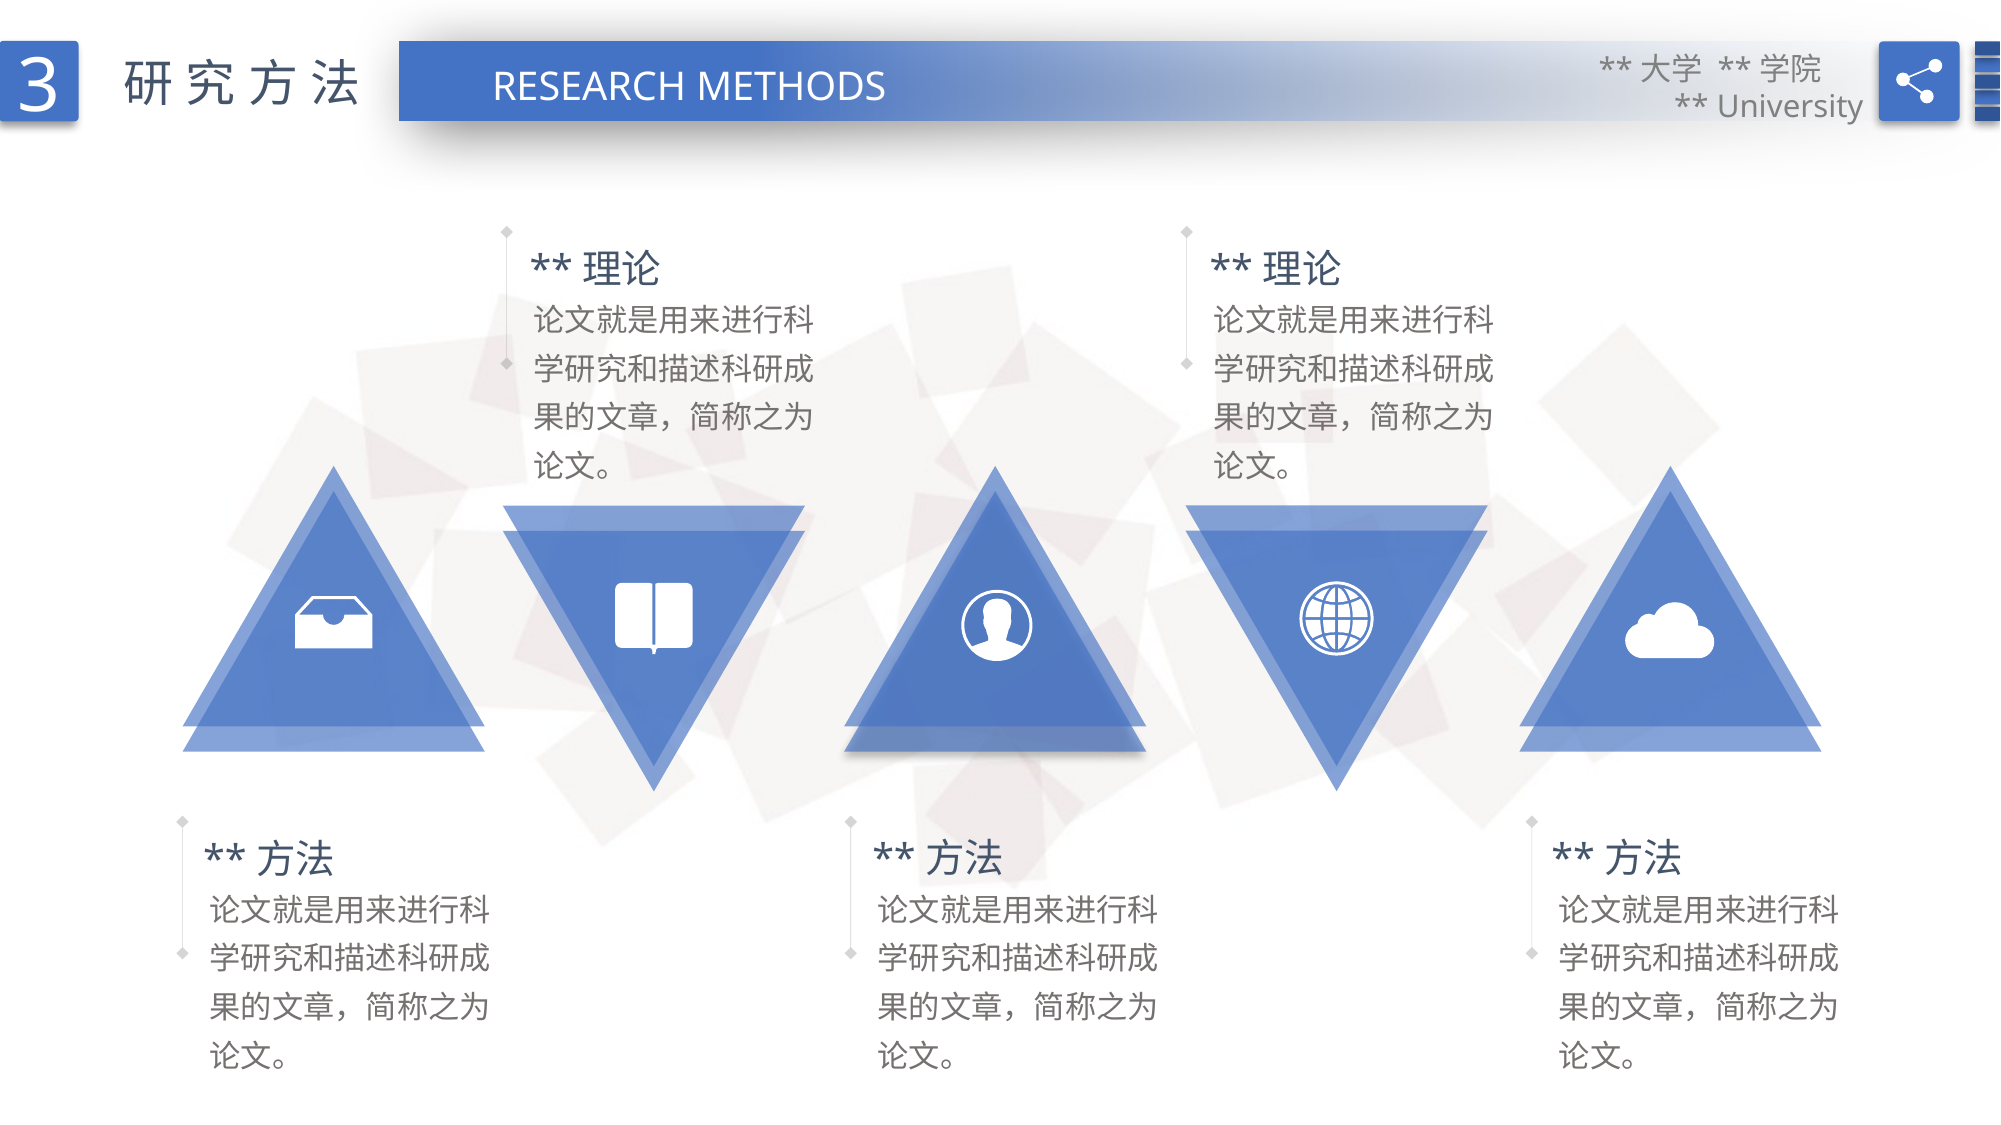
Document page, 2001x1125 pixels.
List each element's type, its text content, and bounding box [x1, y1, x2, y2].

text_box **方法 [1536, 810, 1699, 888]
text_box 论文就是用来进行科学研究和描述科研成果的文章，简称之为论文。 [1543, 871, 1856, 1081]
picture [0, 0, 2001, 1125]
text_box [1519, 465, 1822, 752]
text_box 研究方法 [108, 43, 376, 119]
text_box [1522, 41, 2000, 136]
text_box 论文就是用来进行科学研究和描述科研成果的文章，简称之为论文。 [194, 871, 507, 1081]
text_box **理论 [514, 222, 677, 299]
text_box **理论 [1194, 222, 1357, 299]
text_box [399, 40, 2000, 122]
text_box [844, 465, 1147, 752]
text_box 论文就是用来进行科学研究和描述科研成果的文章，简称之为论文。 [1198, 281, 1511, 492]
text_box **方法 [188, 812, 351, 889]
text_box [502, 505, 806, 792]
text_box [182, 465, 485, 752]
text_box RESEARCH METHODS [476, 53, 902, 116]
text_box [1299, 581, 1374, 656]
text_box 3 [0, 39, 80, 123]
text_box 论文就是用来进行科学研究和描述科研成果的文章，简称之为论文。 [518, 281, 831, 492]
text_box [1185, 505, 1488, 792]
text_box 论文就是用来进行科学研究和描述科研成果的文章，简称之为论文。 [862, 871, 1175, 1081]
text_box **方法 [857, 810, 1020, 888]
